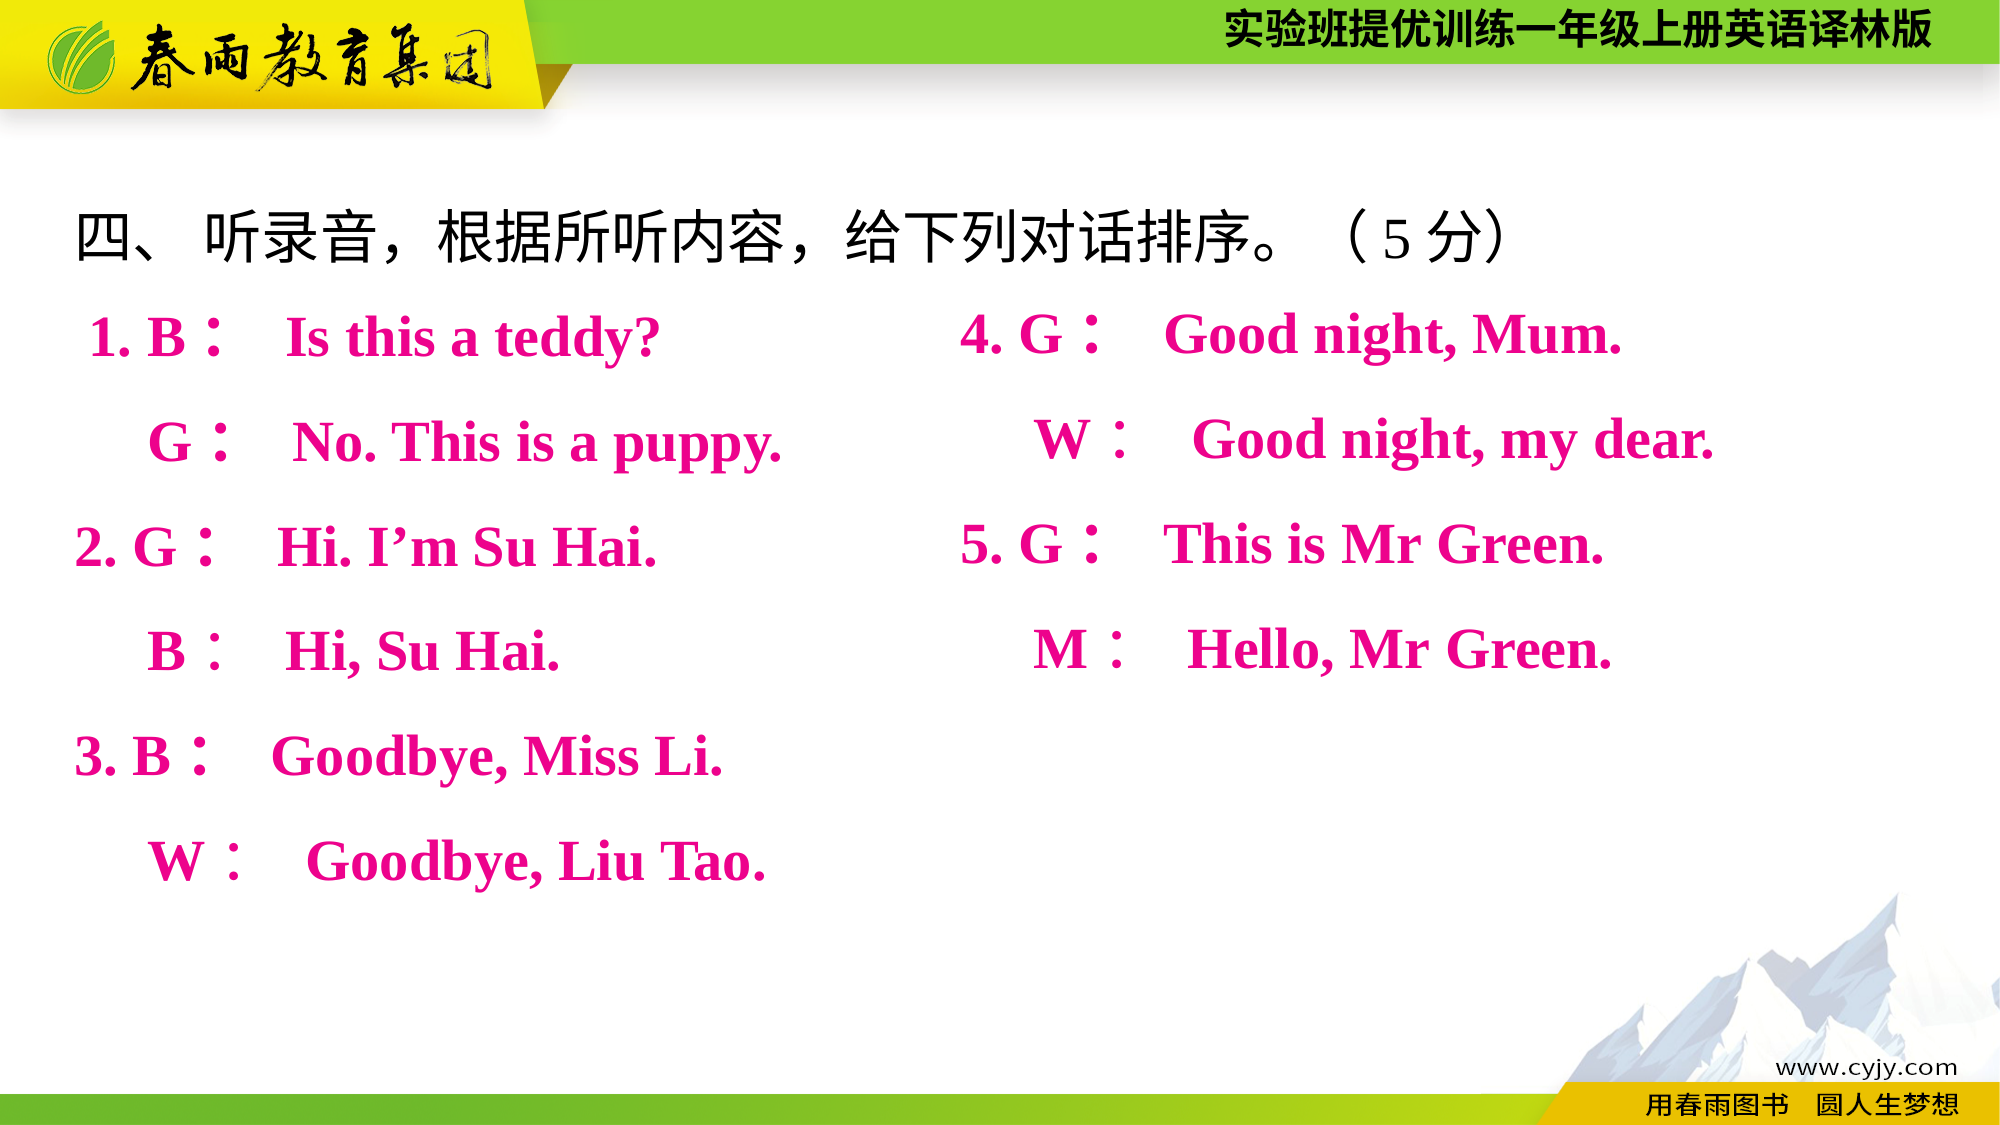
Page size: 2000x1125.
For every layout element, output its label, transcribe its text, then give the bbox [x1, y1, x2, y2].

list 四、 听录音，根据所听内容，给下列对话排序。（5分） [59, 157, 1944, 255]
picture [0, 0, 2000, 1125]
text_box 1. B： Is this a teddy? G： No. This is a puppy. 2. G： Hi. I’m Su Hai. B： Hi, Su Hai. 3. B： Goodbye, Miss Li. W： Goodbye, Liu Tao. [59, 255, 1944, 900]
text_box 4. G： Good night, Mum. W： Good night, my dear. 5. G： This is Mr Green. M： Hello, Mr Green. [945, 253, 1815, 688]
